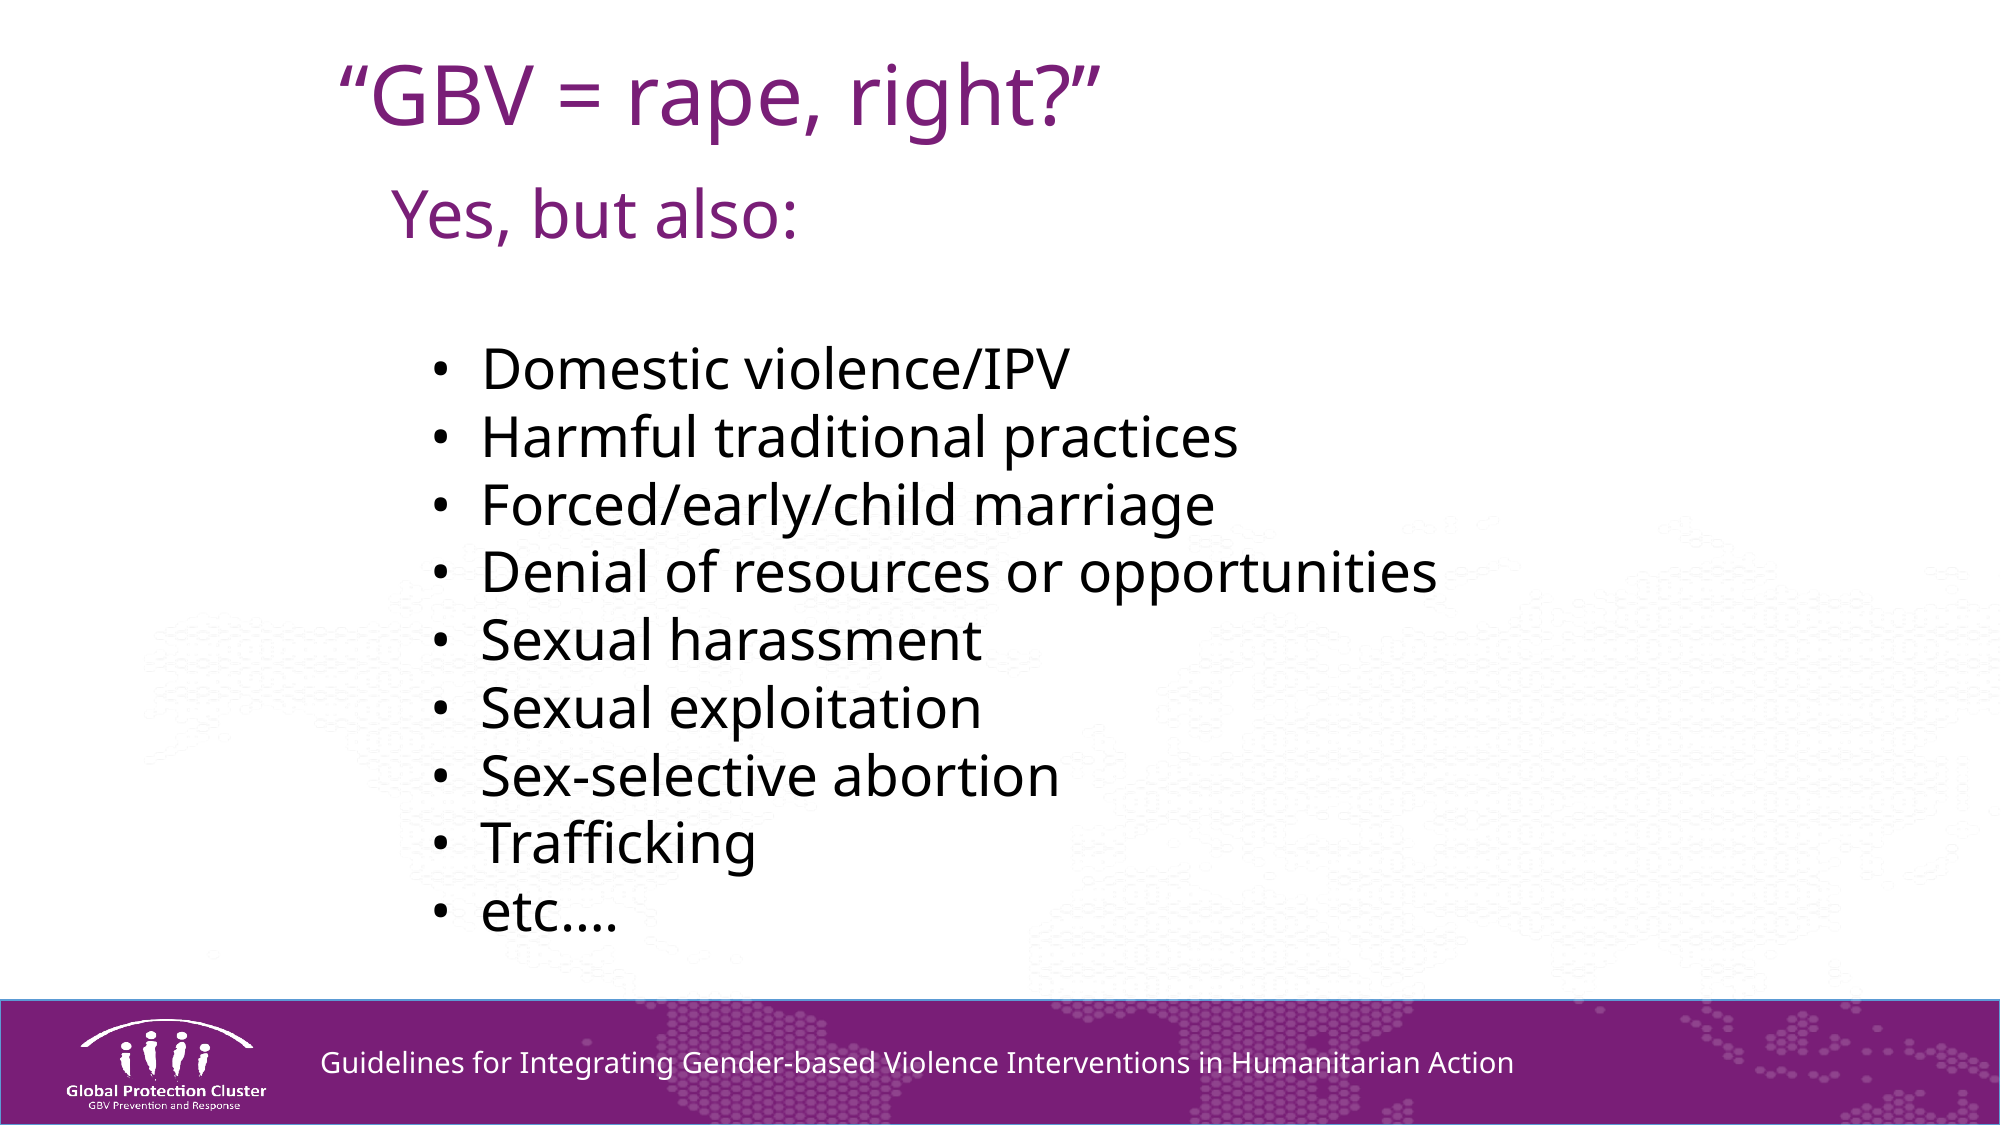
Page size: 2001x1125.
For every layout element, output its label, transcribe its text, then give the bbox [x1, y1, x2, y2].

picture [56, 254, 2001, 1125]
text_box • Domestic violence/IPV • Harmful traditional practices • Forced/early/child marriage • Denial of resources or opportunities • Sexual harassment • Sexual exploitation • Sex-selective abortion • Trafficking • etc…. [415, 325, 1601, 956]
text_box “GBV = rape, right?” Yes, but also: [324, 34, 1258, 318]
